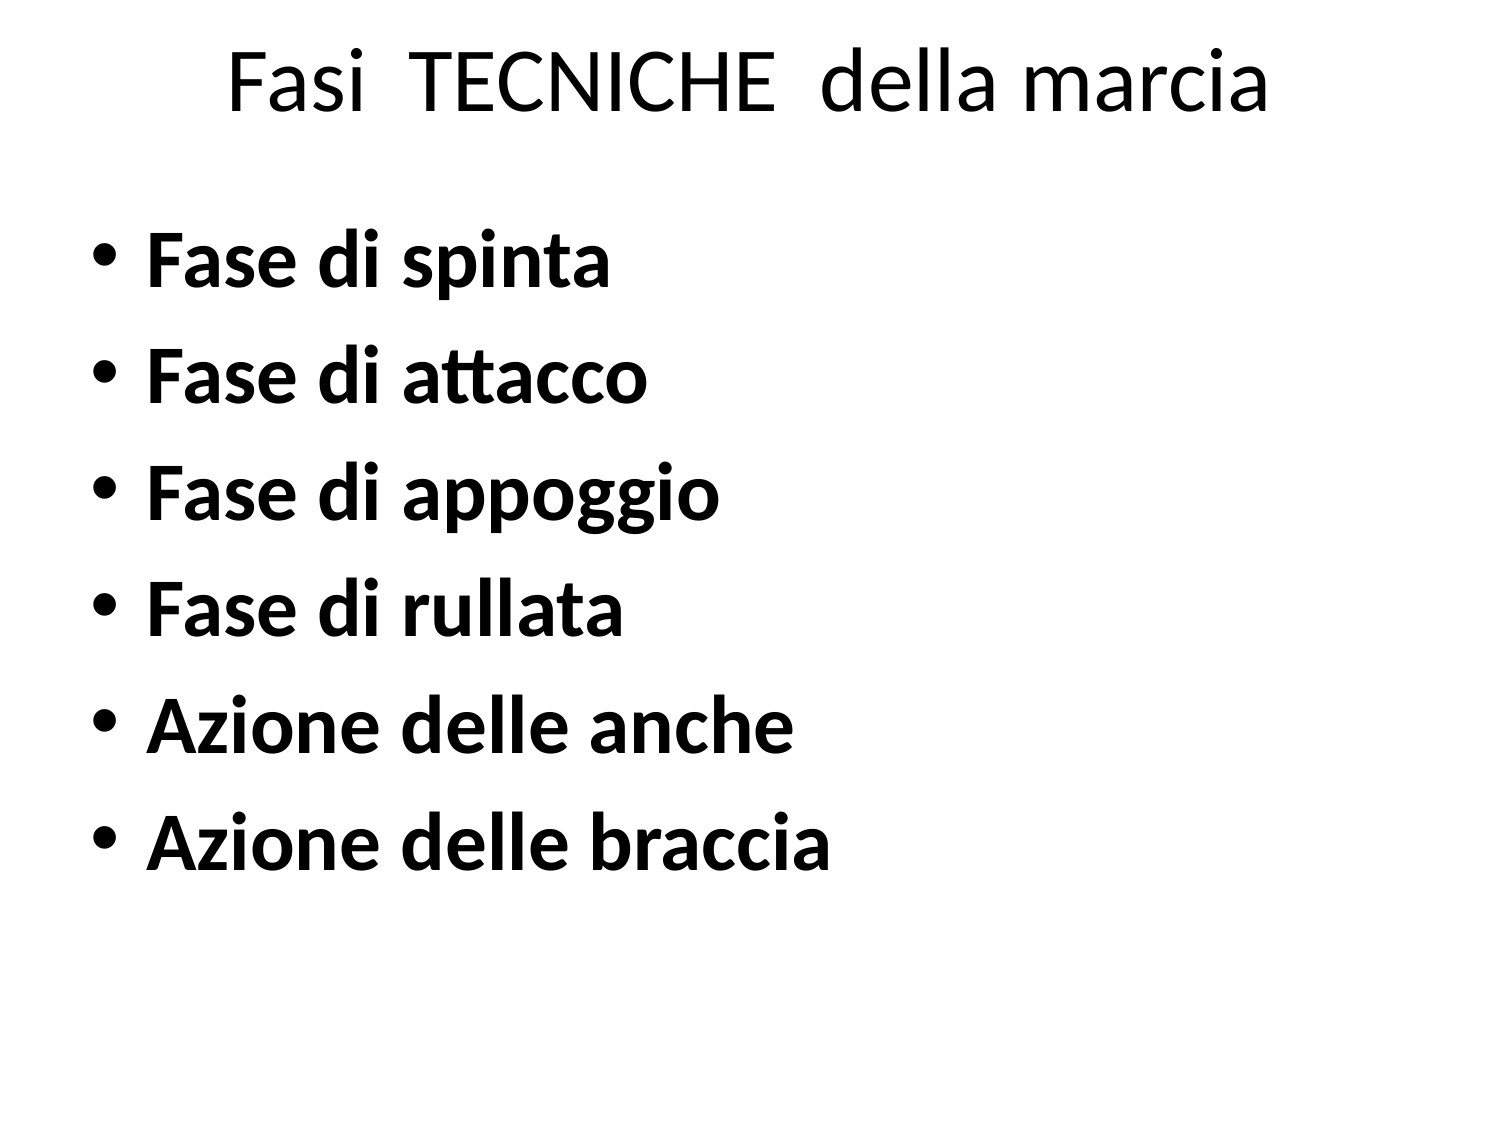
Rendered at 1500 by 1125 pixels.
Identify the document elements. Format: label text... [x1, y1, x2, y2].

title Fasi TECNICHE della marcia [75, 0, 1425, 149]
list Fase di spinta Fase di attacco Fase di appoggio Fase di rullata Azione delle anche Azione delle braccia [75, 196, 1425, 1005]
